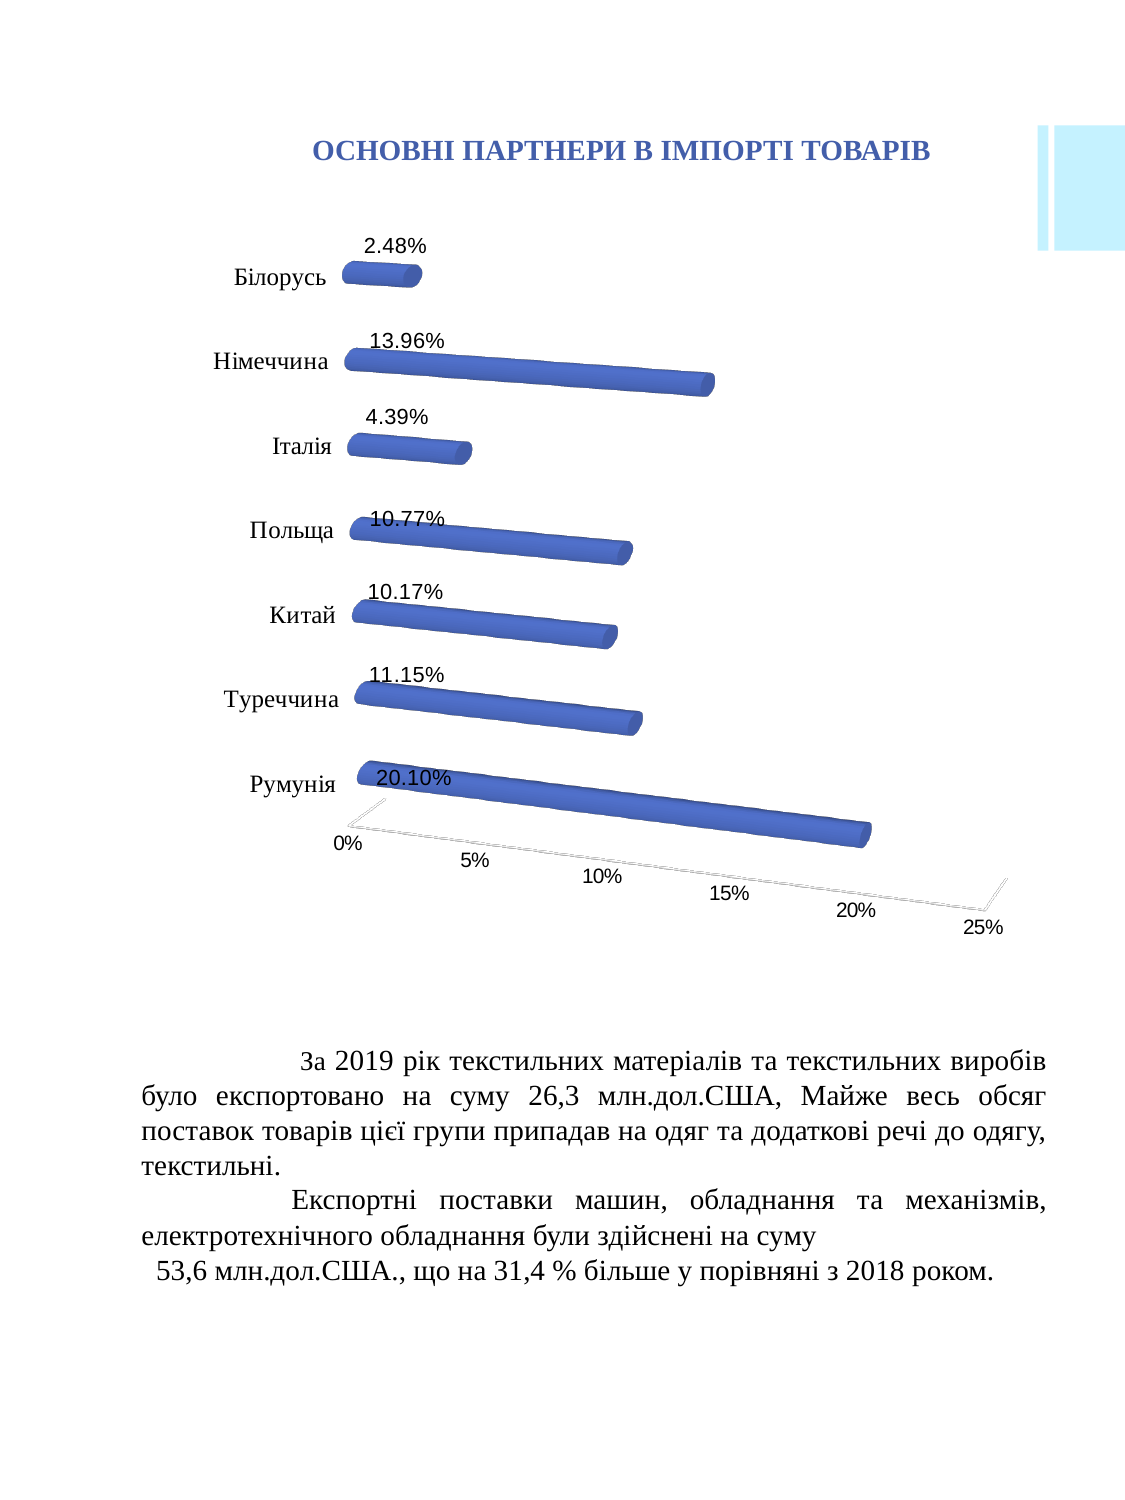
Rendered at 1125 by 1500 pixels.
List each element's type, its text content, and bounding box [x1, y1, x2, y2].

chart [30, 206, 1125, 1034]
text_box ОСНОВНІ ПАРТНЕРИ В ІМПОРТІ ТОВАРІВ [231, 123, 1012, 189]
text_box За 2019 рік текстильних матеріалів та текстильних виробів було експортовано на суму 26,3 млн.дол.США, Майже весь обсяг поставок товарів цієї групи припадав на одяг та додаткові речі до одягу, текстильні. Експортні поставки машин, обладнання та механізмів, електротехнічного обладнання були здійснені на суму 53,6 млн.дол.США., що на 31,4 % більше у порівняні з 2018 роком. [126, 1046, 1063, 1314]
